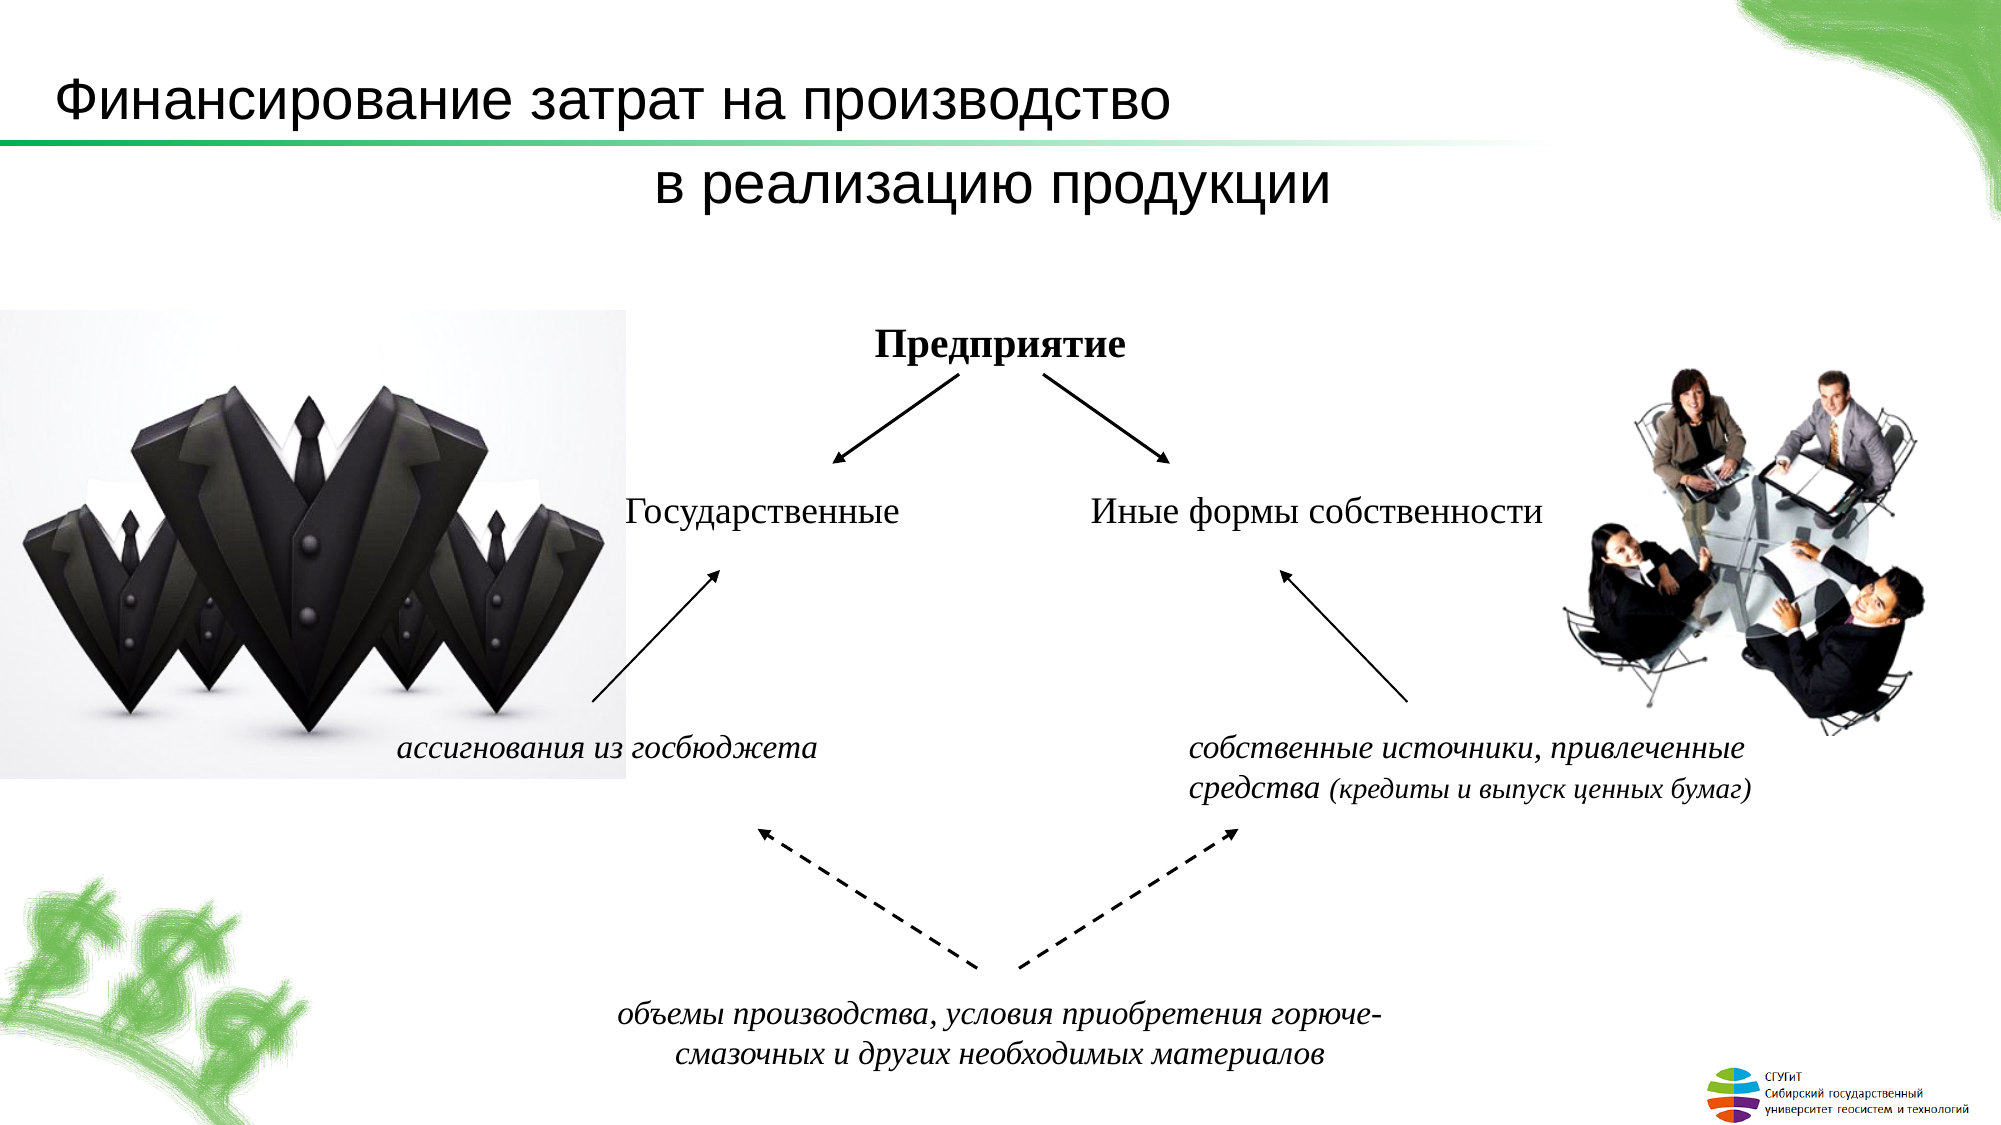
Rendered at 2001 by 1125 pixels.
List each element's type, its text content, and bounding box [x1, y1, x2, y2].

picture [1706, 0, 2001, 248]
text_box Финансирование затрат на производство в реализацию продукции [39, 39, 1478, 140]
text_box Предприятие [831, 308, 1170, 375]
text_box собственные источники, привлеченные средства (кредиты и выпуск ценных бумаг) [1174, 717, 1895, 814]
picture [0, 309, 626, 779]
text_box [831, 373, 960, 464]
text_box объемы производства, условия приобретения горюче-смазочных и других необходимых материалов [600, 983, 1401, 1080]
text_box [757, 828, 978, 969]
text_box Государственные [630, 478, 917, 539]
picture [0, 856, 332, 1125]
text_box [0, 140, 1553, 146]
text_box Финансирование затрат на производство в реализацию продукции [39, 146, 1478, 225]
picture [1706, 1064, 1970, 1125]
text_box Иные формы собственности [1075, 478, 1554, 539]
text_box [591, 569, 721, 703]
text_box ассигнования из госбюджета [630, 717, 839, 774]
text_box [1279, 569, 1408, 703]
picture [1559, 360, 1936, 736]
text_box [1018, 828, 1239, 969]
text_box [1042, 373, 1171, 464]
